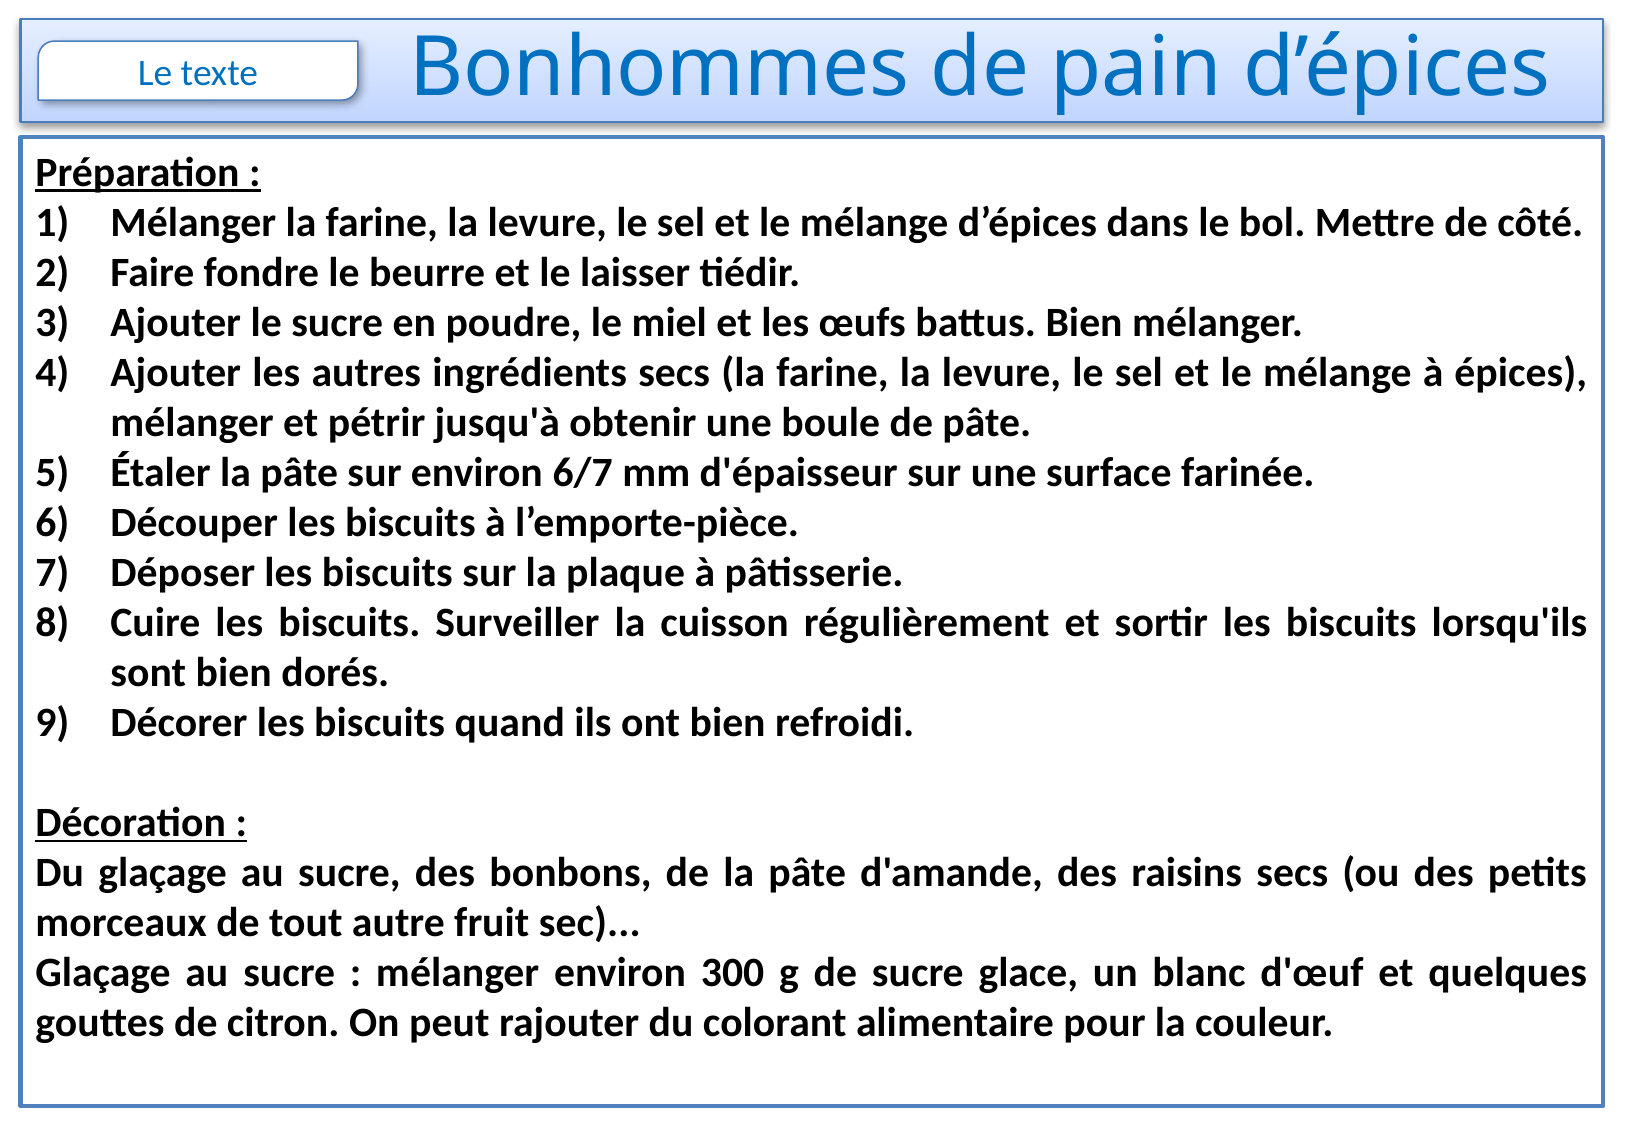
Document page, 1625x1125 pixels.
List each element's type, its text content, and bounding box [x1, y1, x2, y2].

title Bonhommes de pain d’épices [357, 4, 1604, 120]
list Préparation : Mélanger la farine, la levure, le sel et le mélange d’épices dans le bol. Mettre de côté. Faire fondre le beurre et le laisser tiédir. Ajouter le sucre en poudre, le miel et les œufs battus. Bien mélanger. Ajouter les autres ingrédients secs (la farine, la levure, le sel et le mélange à épices), mélanger et pétrir jusqu'à obtenir une boule de pâte. Étaler la pâte sur environ 6/7 mm d'épaisseur sur une surface farinée. Découper les biscuits à l’emporte-pièce. Déposer les biscuits sur la plaque à pâtisserie. Cuire les biscuits. Surveiller la cuisson régulièrement et sortir les biscuits lorsqu'ils sont bien dorés. Décorer les biscuits quand ils ont bien refroidi. Décoration : Du glaçage au sucre, des bonbons, de la pâte d'amande, des raisins secs (ou des petits morceaux de tout autre fruit sec)... Glaçage au sucre : mélanger environ 300 g de sucre glace, un blanc d'œuf et quelques gouttes de citron. On peut rajouter du colorant alimentaire pour la couleur. [18, 135, 1605, 1108]
